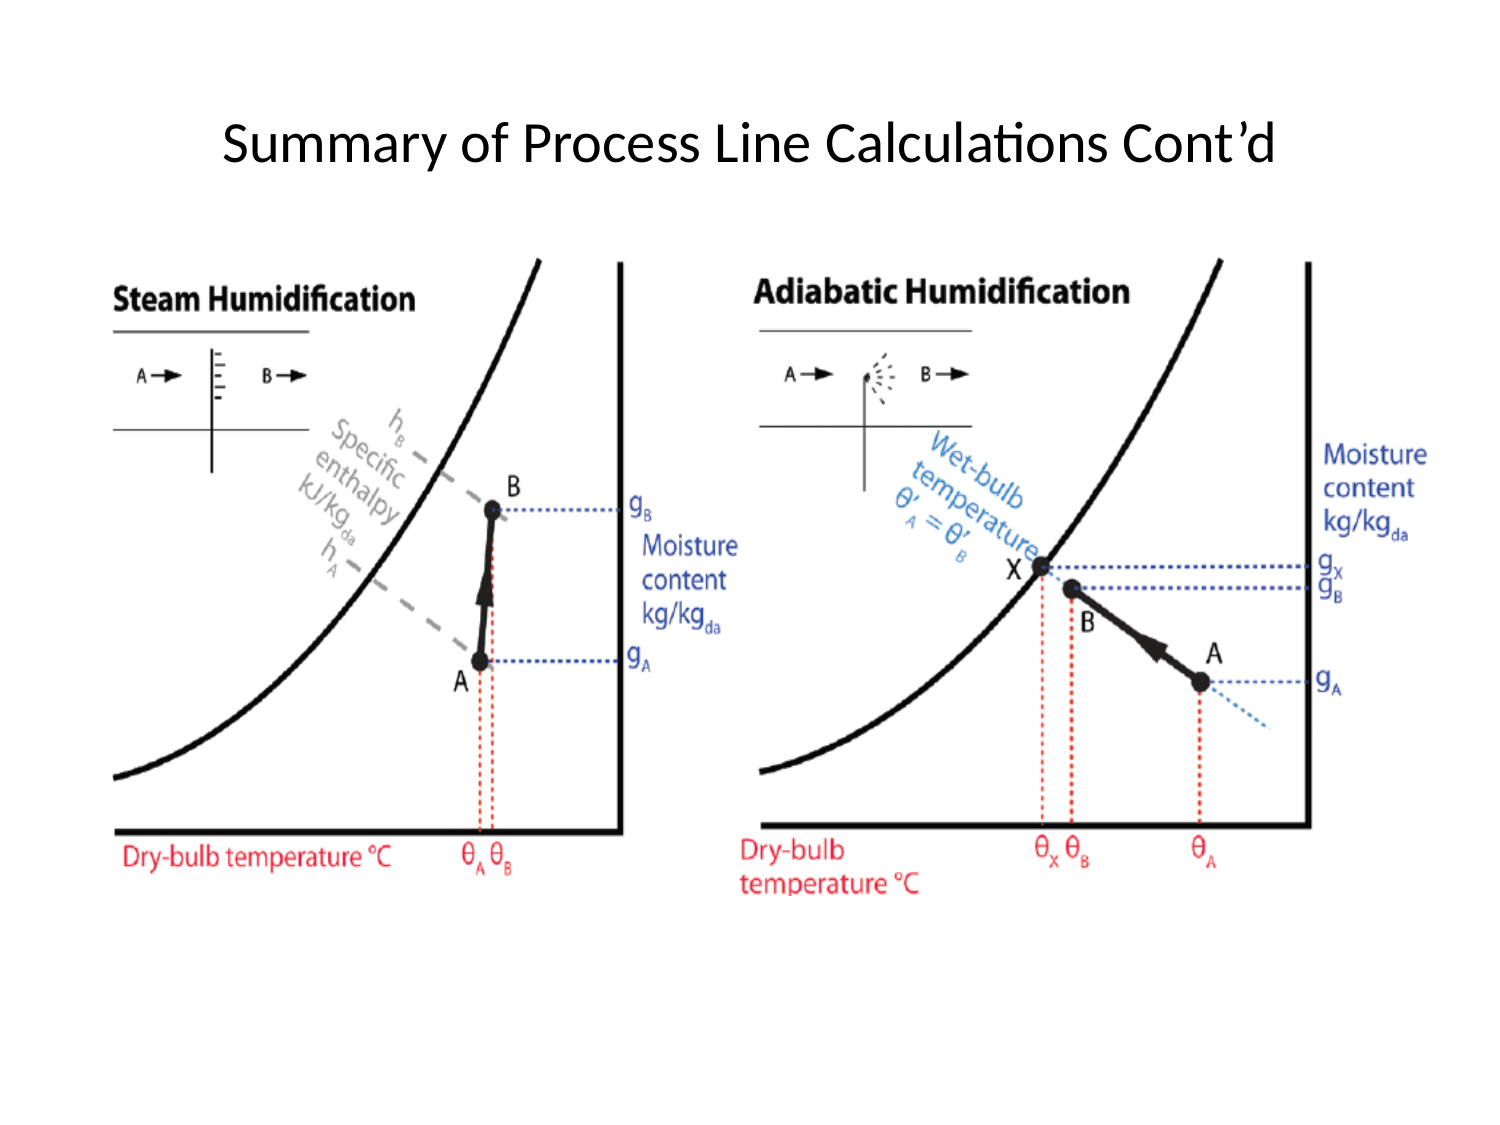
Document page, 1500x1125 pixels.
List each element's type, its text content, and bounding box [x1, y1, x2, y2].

picture [112, 257, 738, 876]
title Summary of Process Line Calculations Cont’d [75, 45, 1425, 233]
picture [739, 257, 1427, 896]
